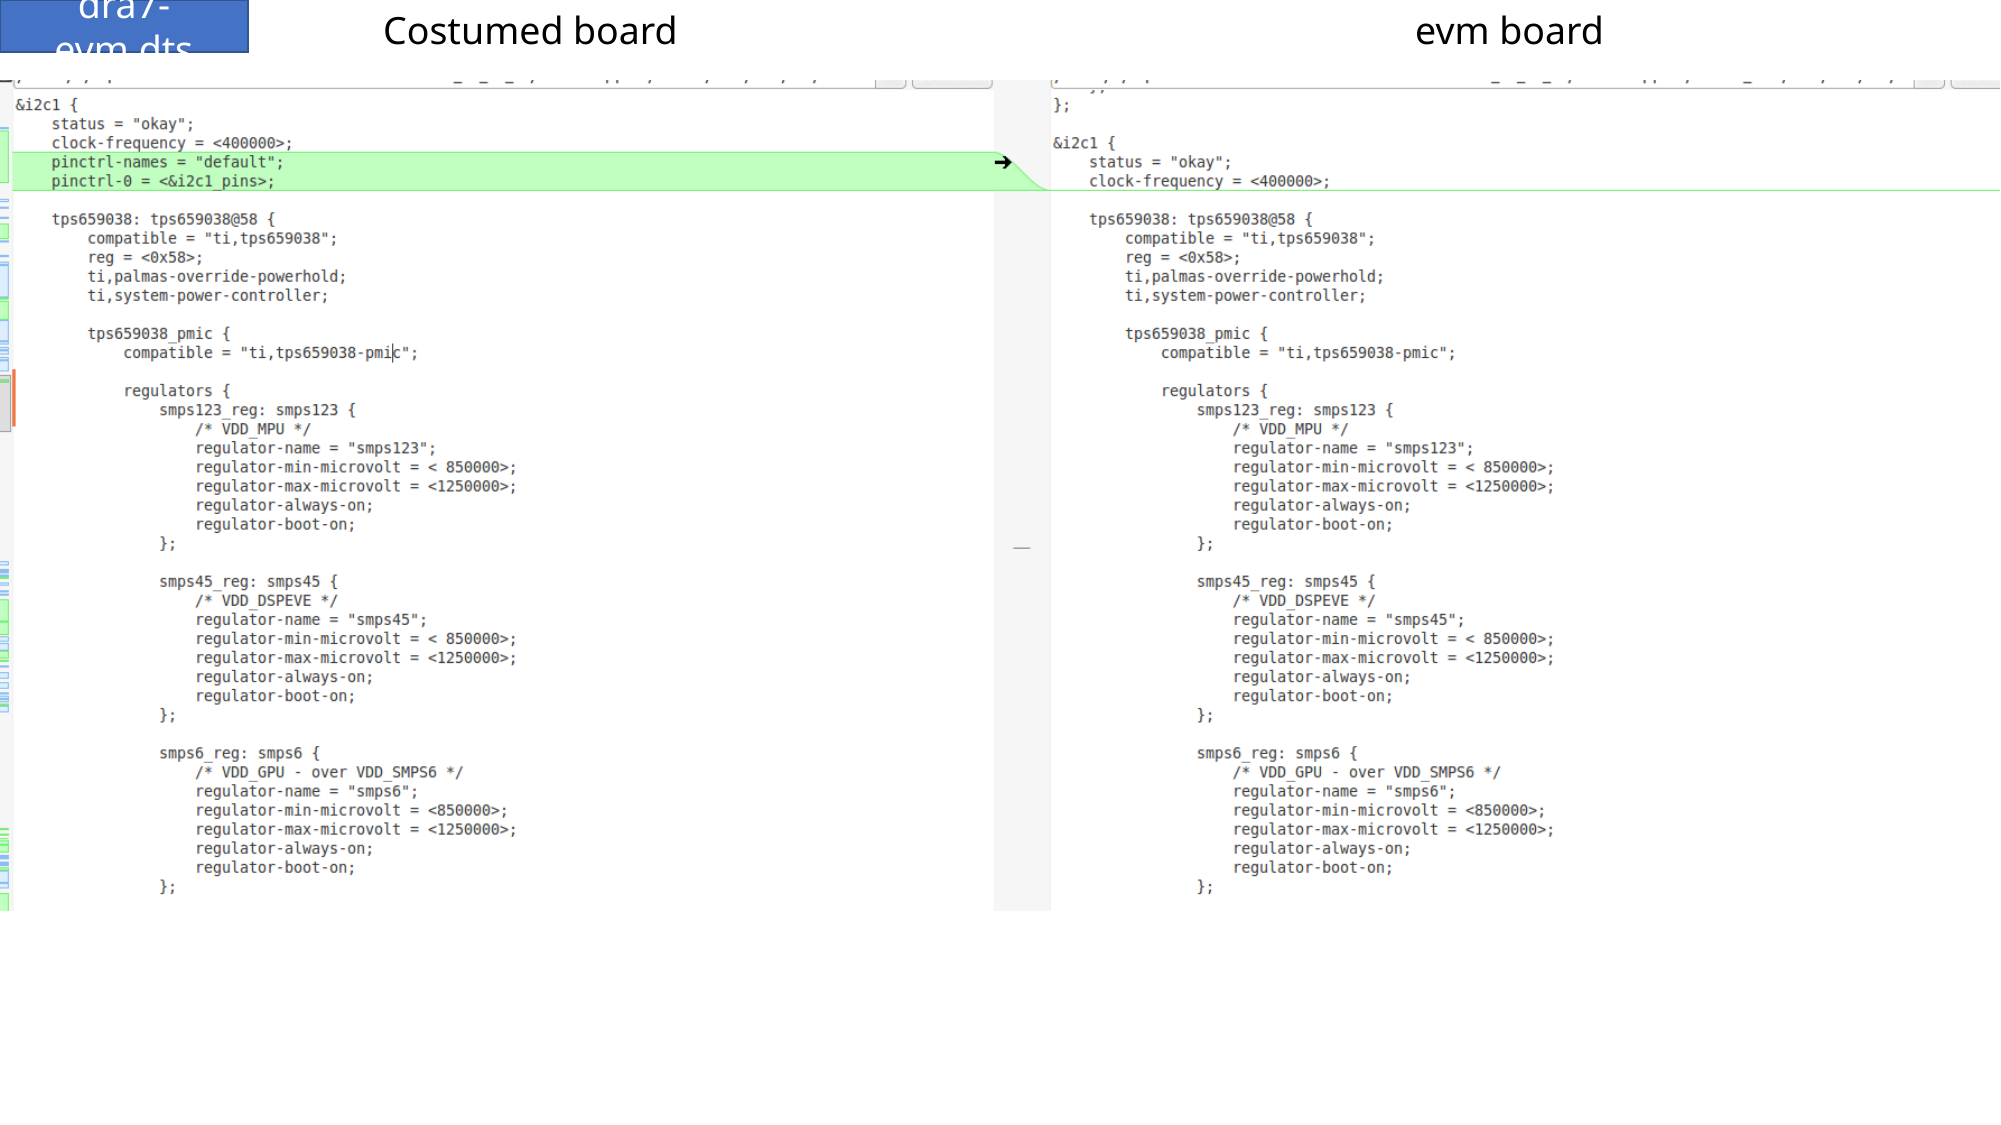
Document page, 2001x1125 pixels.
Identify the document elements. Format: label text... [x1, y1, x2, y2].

text_box evm board [1400, 0, 1742, 60]
text_box dra7-evm.dts [0, 0, 249, 53]
text_box Costumed board [368, 0, 710, 60]
picture [0, 80, 2000, 911]
